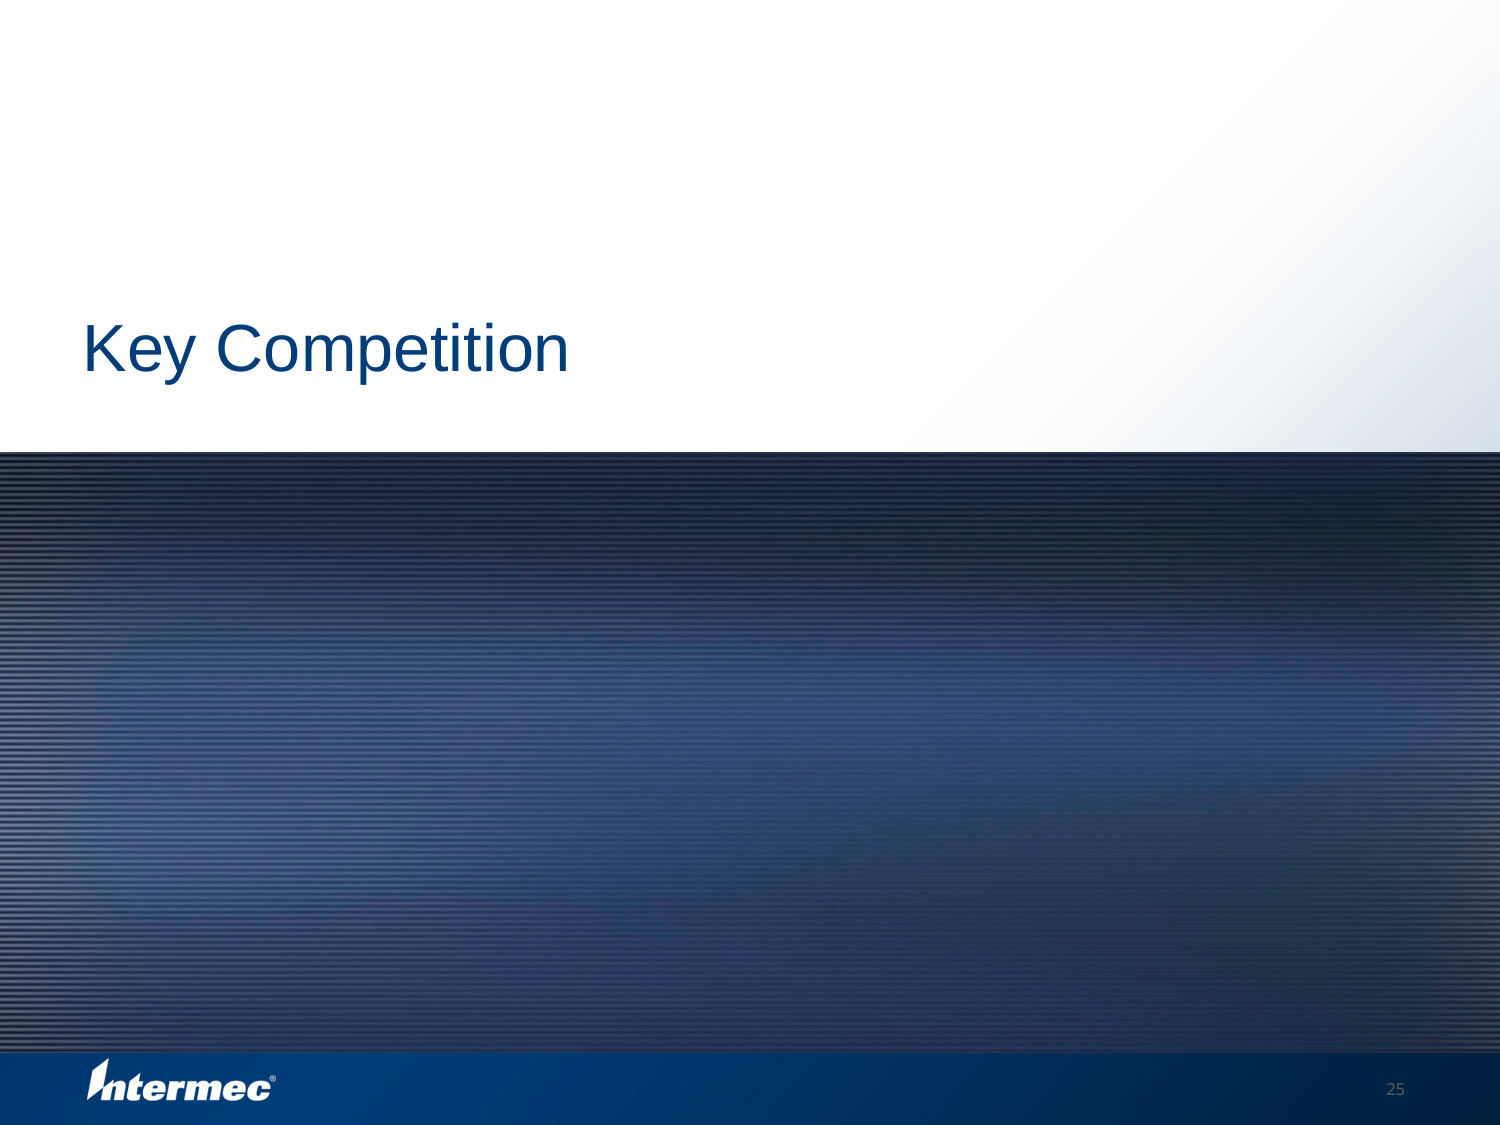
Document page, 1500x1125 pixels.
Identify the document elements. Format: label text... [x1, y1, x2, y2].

title Key Competition [67, 296, 1403, 393]
picture [0, 0, 1500, 1125]
